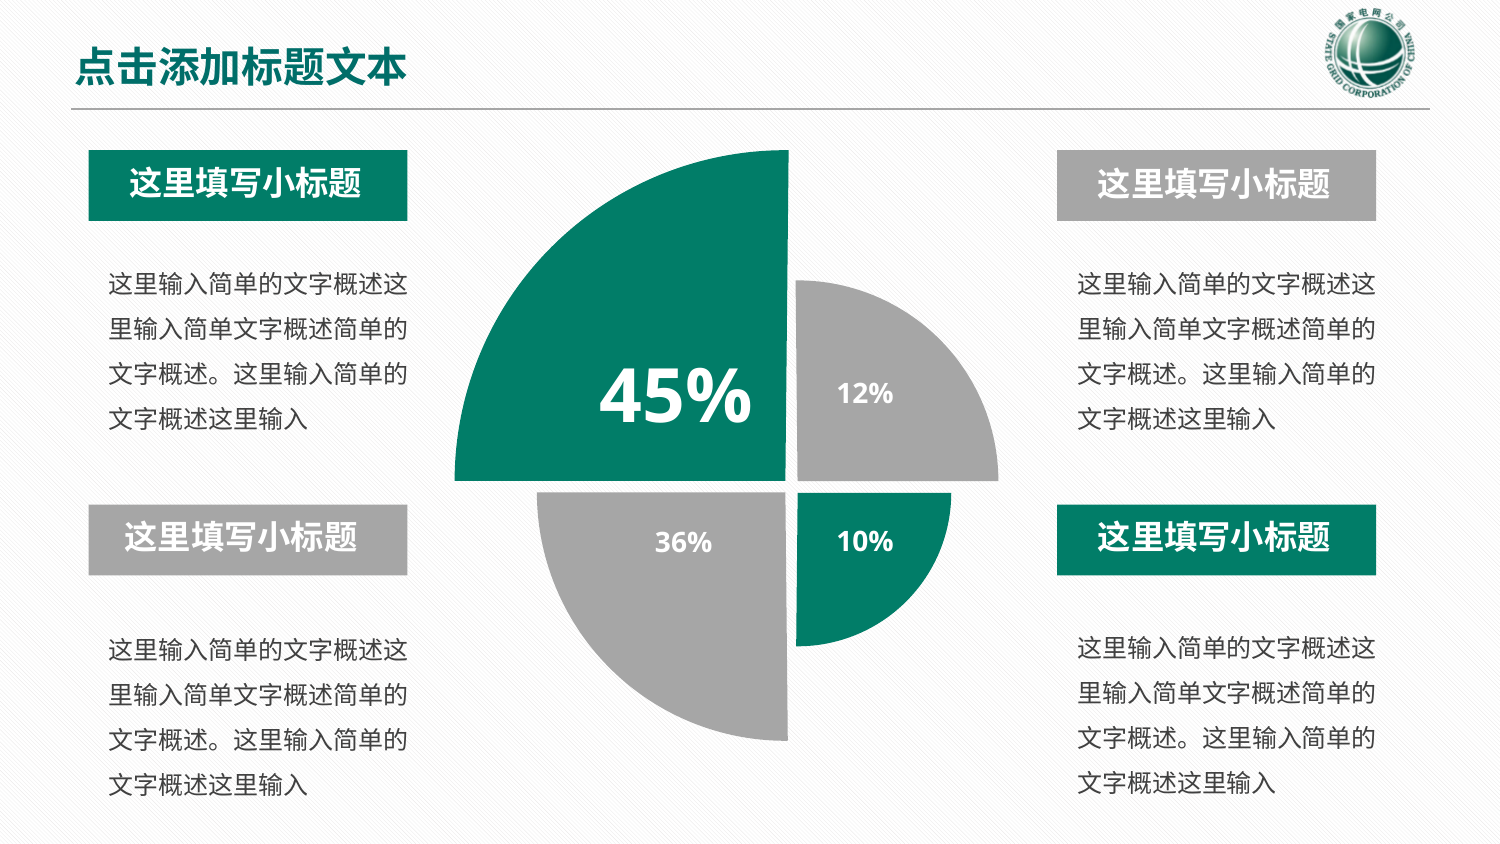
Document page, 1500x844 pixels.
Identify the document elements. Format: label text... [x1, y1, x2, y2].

text_box 10% [821, 515, 909, 565]
text_box 36% [640, 516, 728, 566]
text_box 这里输入简单的文字概述这里输入简单文字概述简单的文字概述。这里输入简单的文字概述这里输入 [1057, 243, 1412, 444]
text_box [87, 503, 408, 576]
text_box 这里输入简单的文字概述这里输入简单文字概述简单的文字概述。这里输入简单的文字概述这里输入 [88, 609, 443, 810]
text_box 12% [821, 367, 909, 417]
text_box 这里填写小标题 [1077, 513, 1356, 567]
text_box [795, 491, 953, 648]
text_box 点击添加标题文本 [59, 33, 424, 99]
text_box 这里填写小标题 [1077, 159, 1356, 213]
text_box [453, 149, 790, 482]
text_box [535, 491, 789, 742]
text_box 这里输入简单的文字概述这里输入简单文字概述简单的文字概述。这里输入简单的文字概述这里输入 [88, 243, 443, 444]
text_box 这里填写小标题 [104, 513, 382, 567]
text_box [1056, 149, 1377, 222]
picture [1317, 5, 1423, 110]
text_box 45% [584, 340, 769, 446]
text_box [794, 279, 1000, 483]
text_box 这里输入简单的文字概述这里输入简单文字概述简单的文字概述。这里输入简单的文字概述这里输入 [1057, 608, 1412, 808]
text_box [87, 149, 408, 222]
text_box 这里填写小标题 [109, 158, 387, 212]
text_box [1056, 503, 1377, 576]
